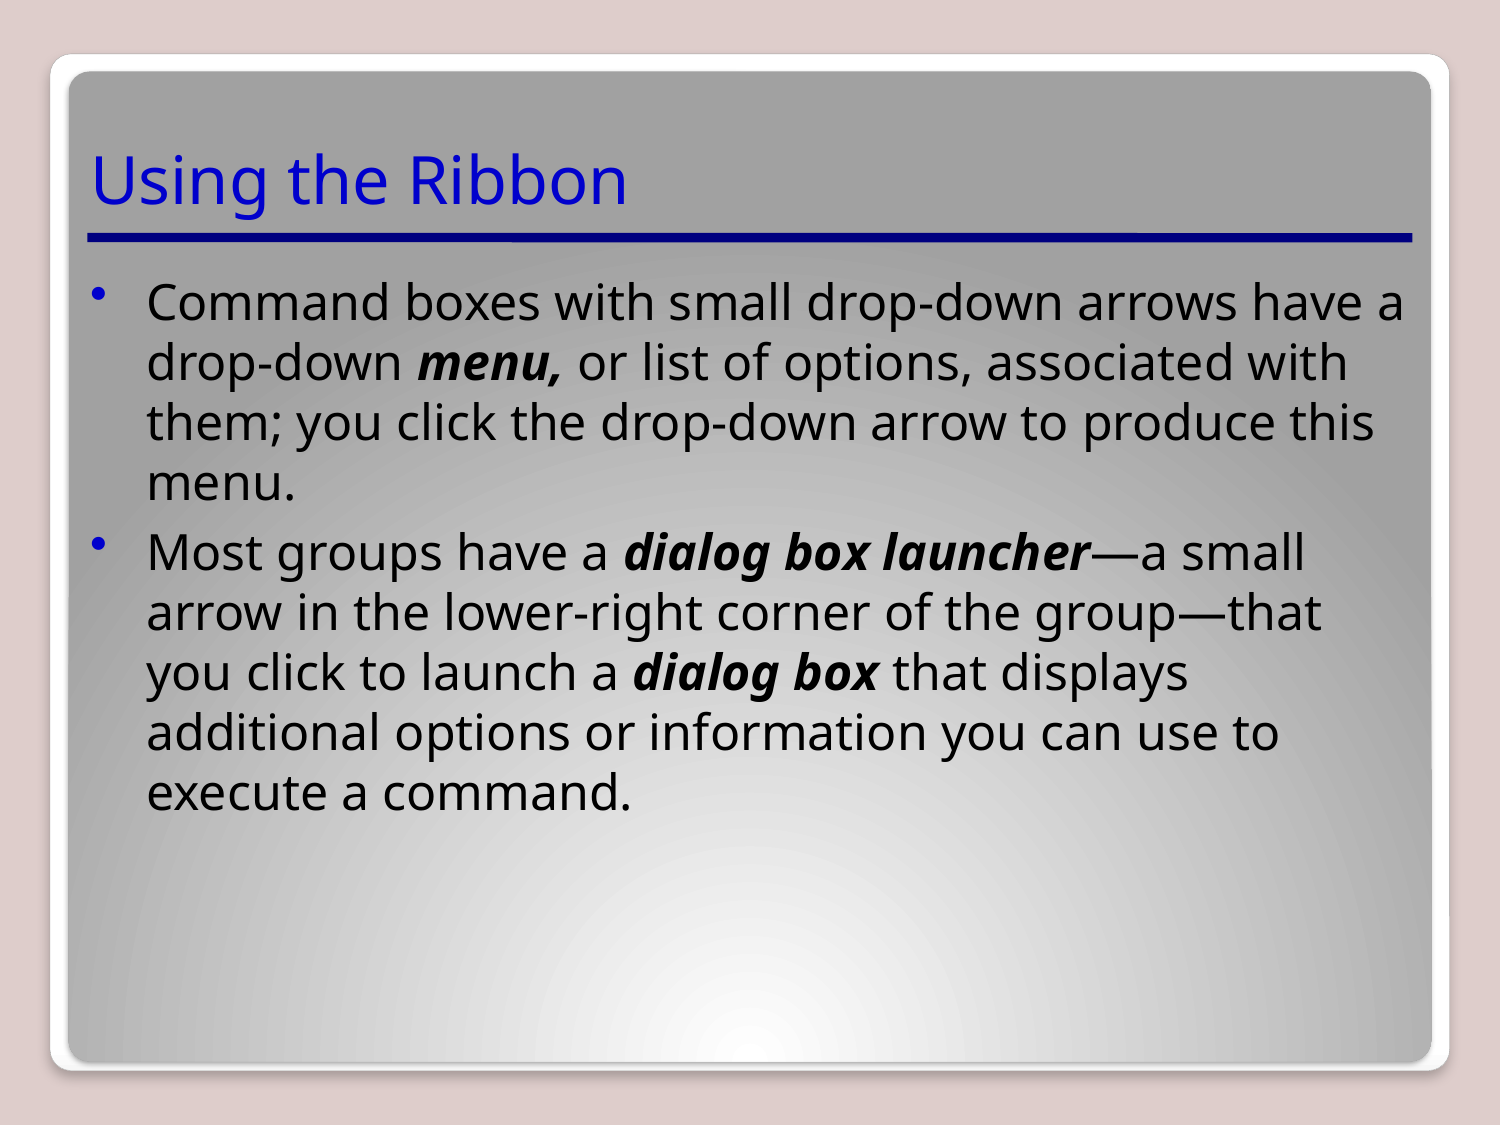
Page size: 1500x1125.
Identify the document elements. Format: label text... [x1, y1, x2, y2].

title Using the Ribbon [74, 74, 1426, 226]
list Command boxes with small drop-down arrows have a drop-down menu, or list of options, associated with them; you click the drop-down arrow to produce this menu. Most groups have a dialog box launcher—a small arrow in the lower-right corner of the group—that you click to launch a dialog box that displays additional options or information you can use to execute a command. [74, 262, 1426, 1063]
